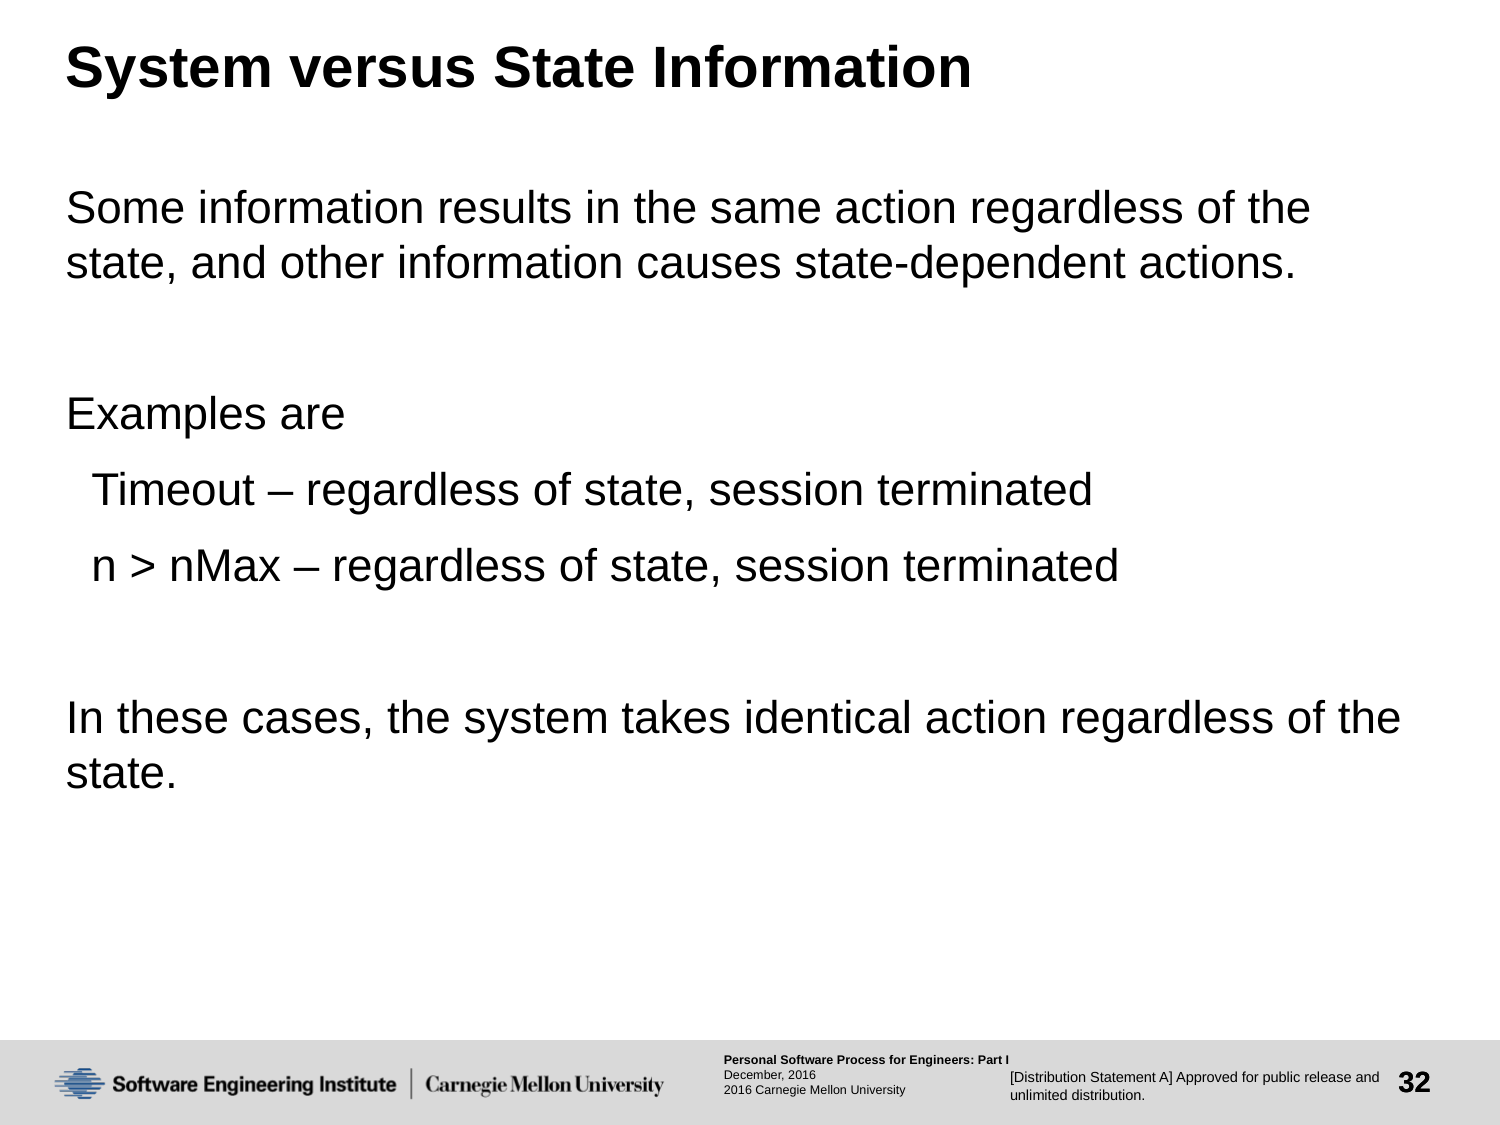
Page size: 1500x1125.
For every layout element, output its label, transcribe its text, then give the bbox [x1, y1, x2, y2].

title System versus State Information [65, 37, 1313, 148]
list Some information results in the same action regardless of the state, and other information causes state-dependent actions. Examples are Timeout – regardless of state, session terminated n > nMax – regardless of state, session terminated In these cases, the system takes identical action regardless of the state. [65, 177, 1431, 1000]
picture [46, 1061, 673, 1104]
